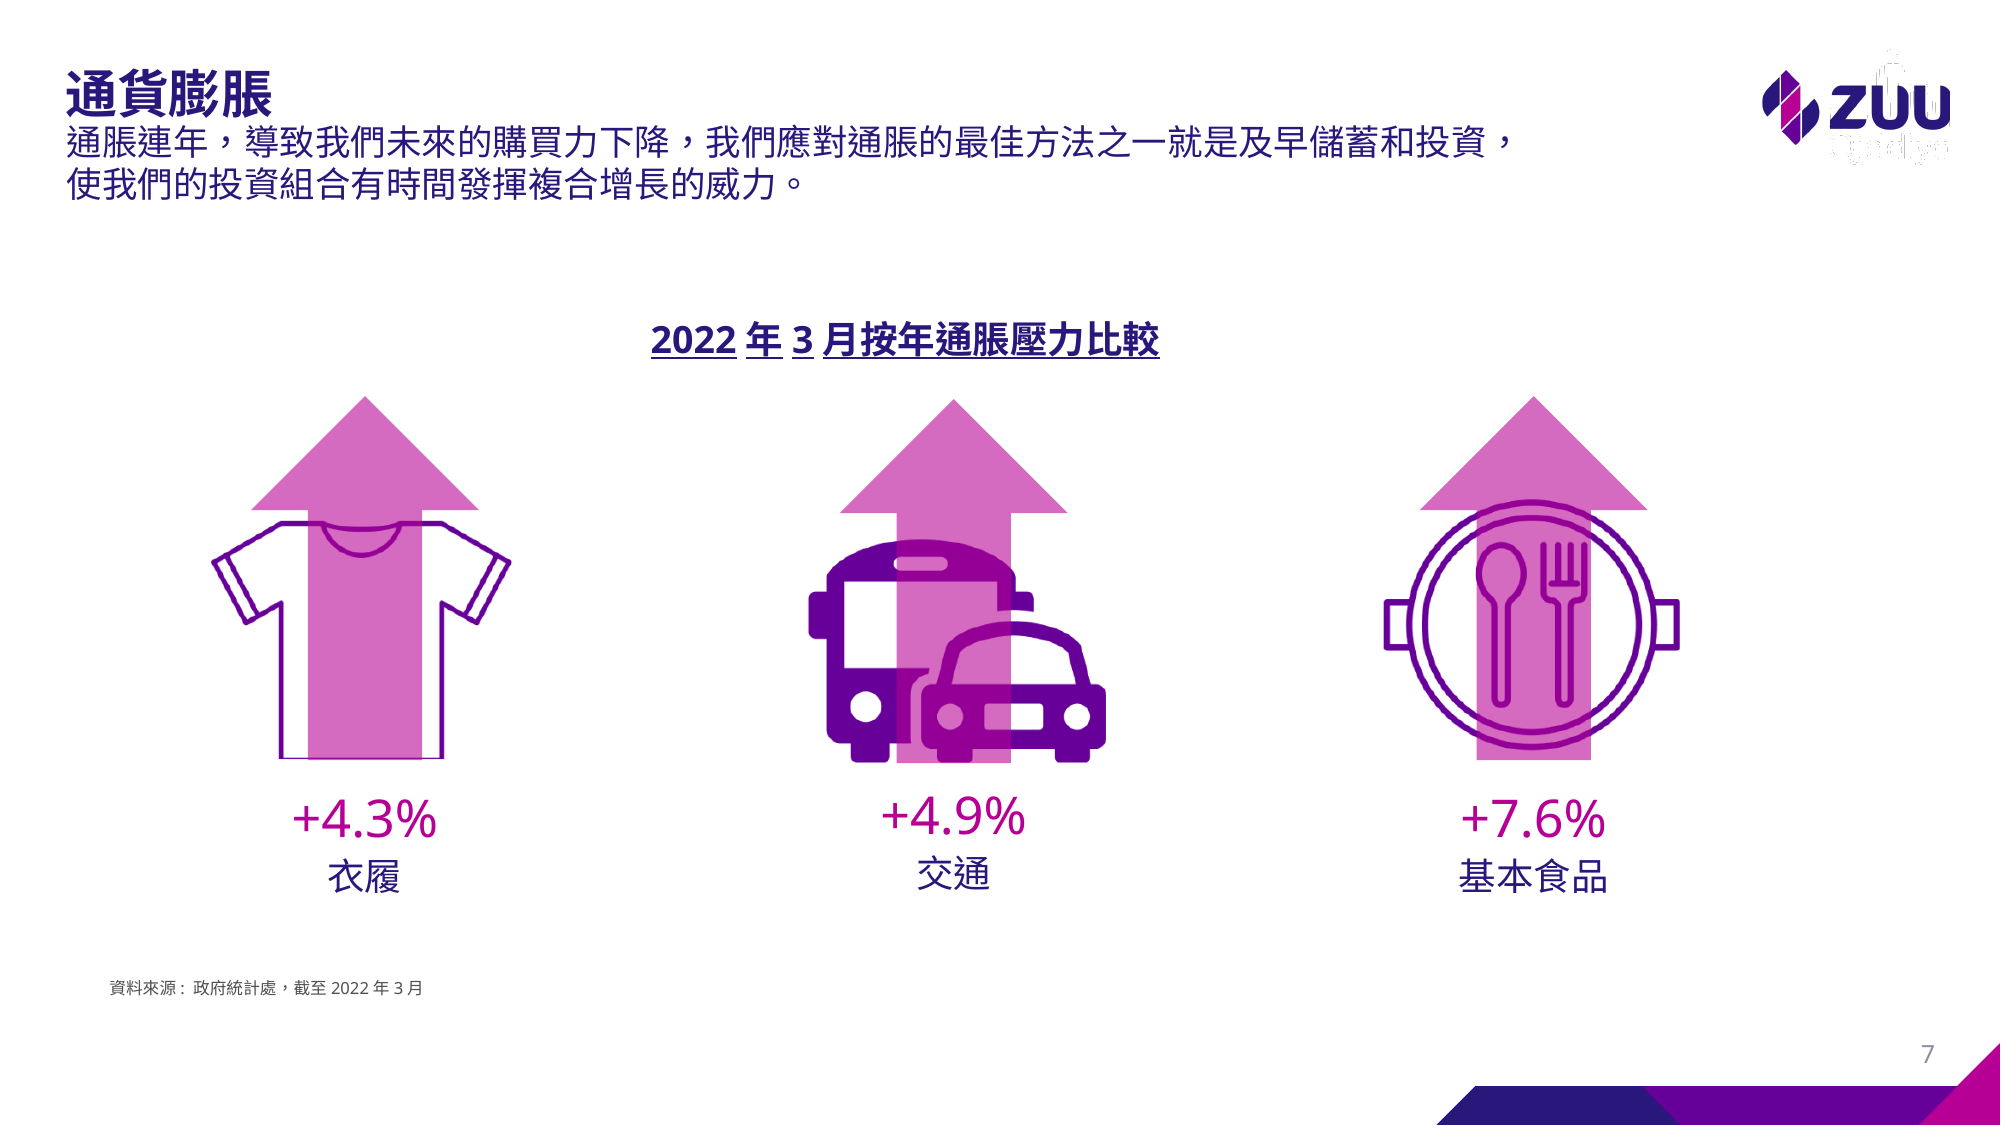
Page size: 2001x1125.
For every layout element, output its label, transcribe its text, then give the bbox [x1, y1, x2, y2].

slide_number 7 [1500, 1039, 1950, 1073]
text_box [198, 396, 531, 907]
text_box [1376, 396, 1692, 907]
subtitle 通脹連年，導致我們未來的購買力下降，我們應對通脹的最佳方法之一就是及早儲蓄和投資，使我們的投資組合有時間發揮複合增長的威力。 [52, 128, 1555, 197]
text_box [778, 399, 1130, 904]
title 通貨膨脹 [50, 50, 1950, 145]
text_box 資料來源: 政府統計處，截至2022年3月 [94, 970, 954, 1005]
text_box 2022年3月按年通脹壓力比較 [404, 294, 1407, 389]
